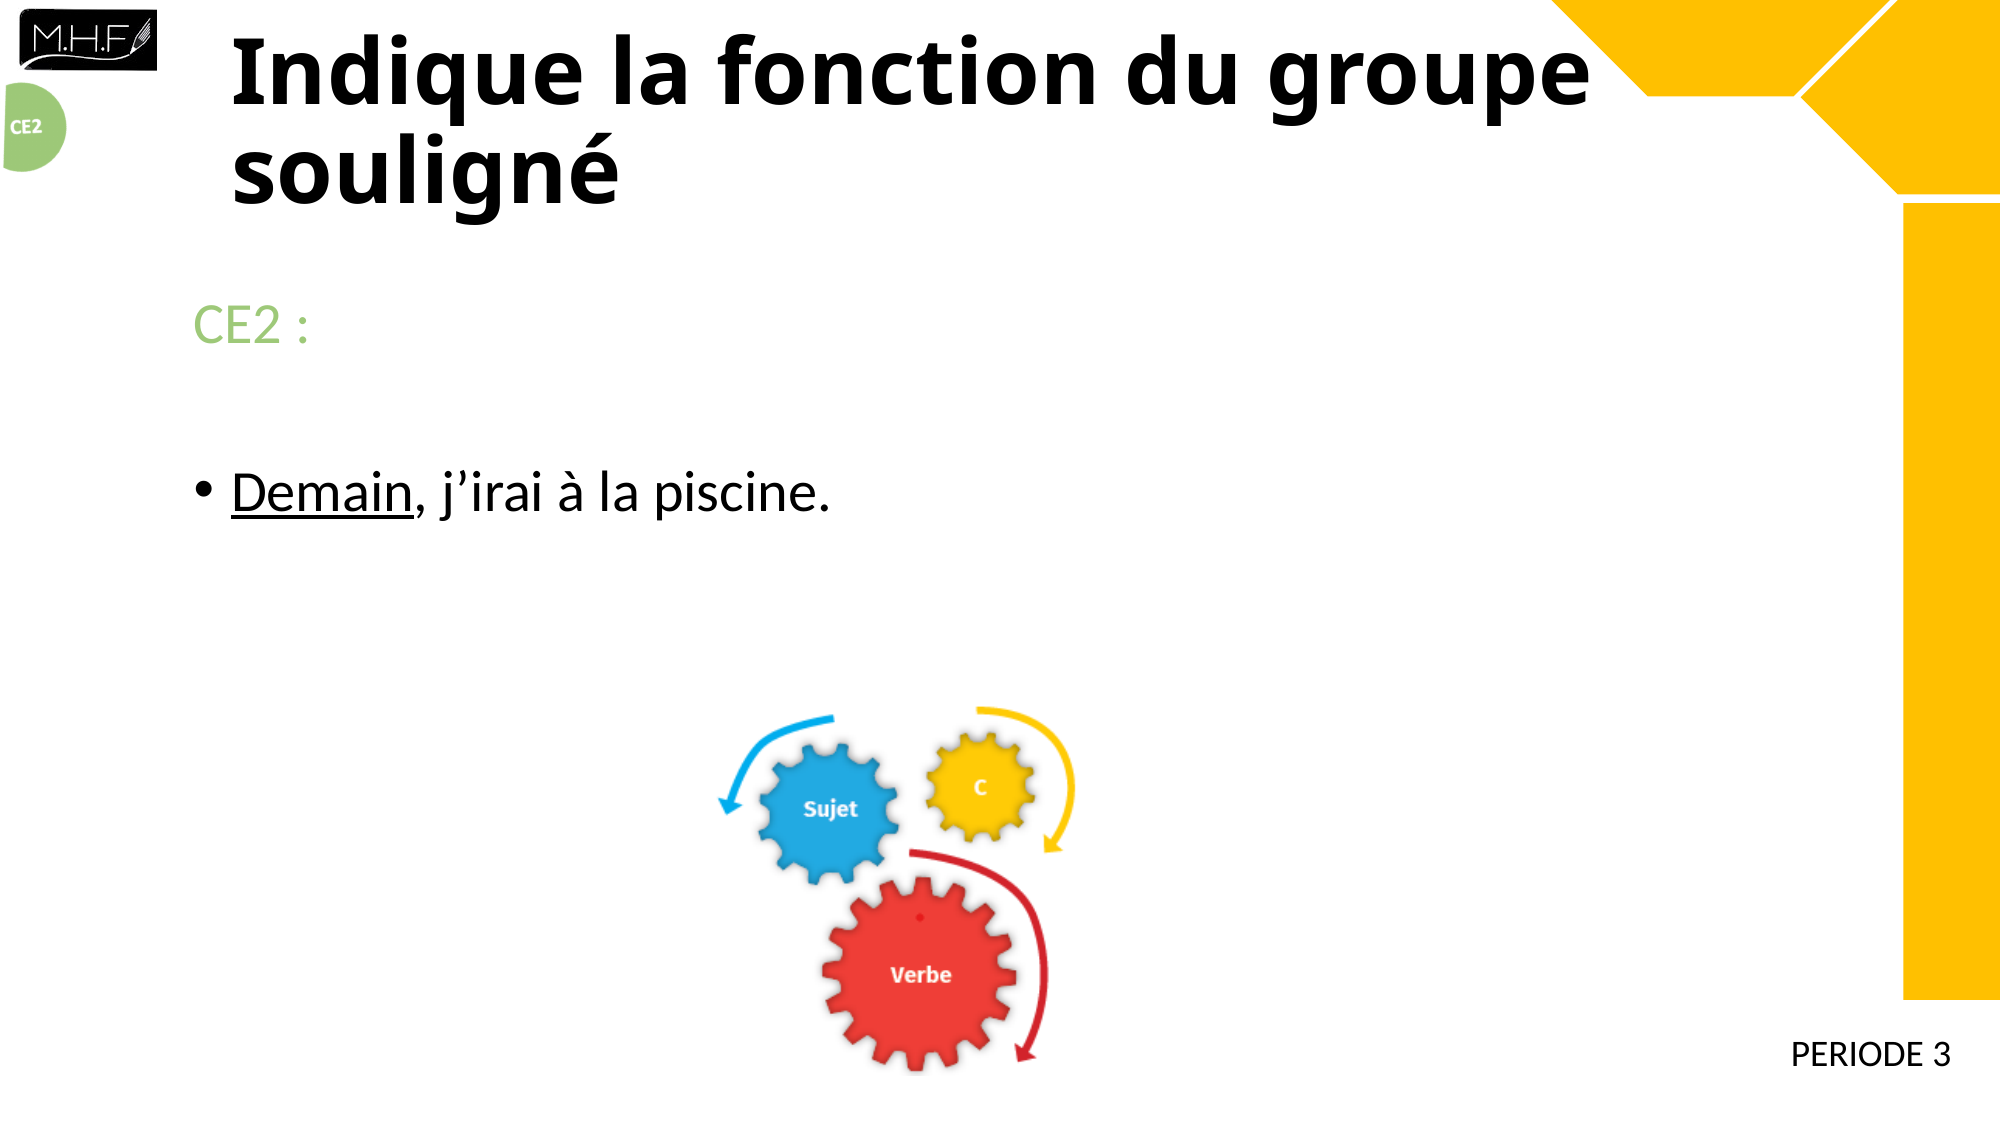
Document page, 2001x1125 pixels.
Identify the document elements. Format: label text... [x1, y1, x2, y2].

text_box PERIODE 3 [1362, 1021, 1967, 1125]
title Indique la fonction du groupe souligné [216, 15, 1763, 233]
picture [711, 693, 1083, 1076]
text_box [1549, 0, 1892, 98]
text_box [1902, 202, 2000, 1001]
picture [0, 7, 157, 210]
text_box [1799, 0, 2000, 196]
text_box CE2 : Demain, j’irai à la piscine. [178, 286, 1000, 1000]
